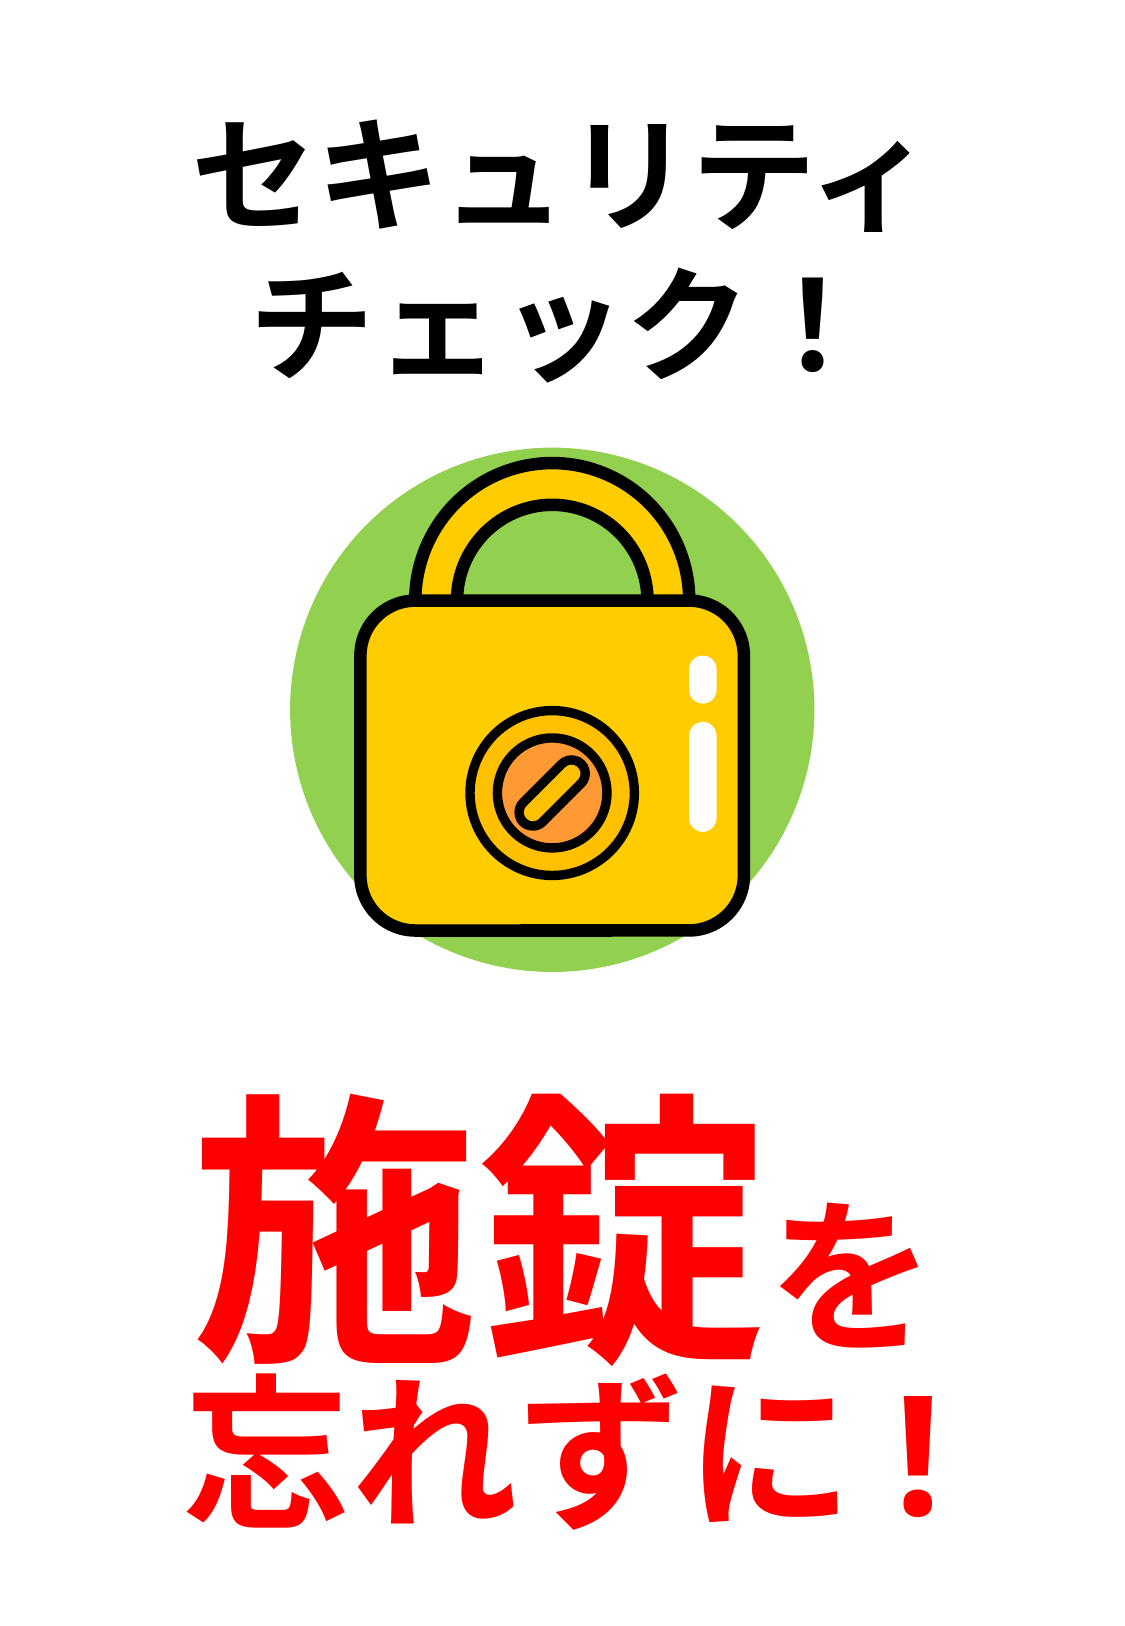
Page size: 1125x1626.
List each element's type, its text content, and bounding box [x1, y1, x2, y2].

text_box 施錠を [1, 1043, 1125, 1340]
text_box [289, 447, 815, 973]
text_box 忘れずに! [1, 1340, 1125, 1556]
text_box セキュリティ チェック！ [0, 88, 1125, 404]
